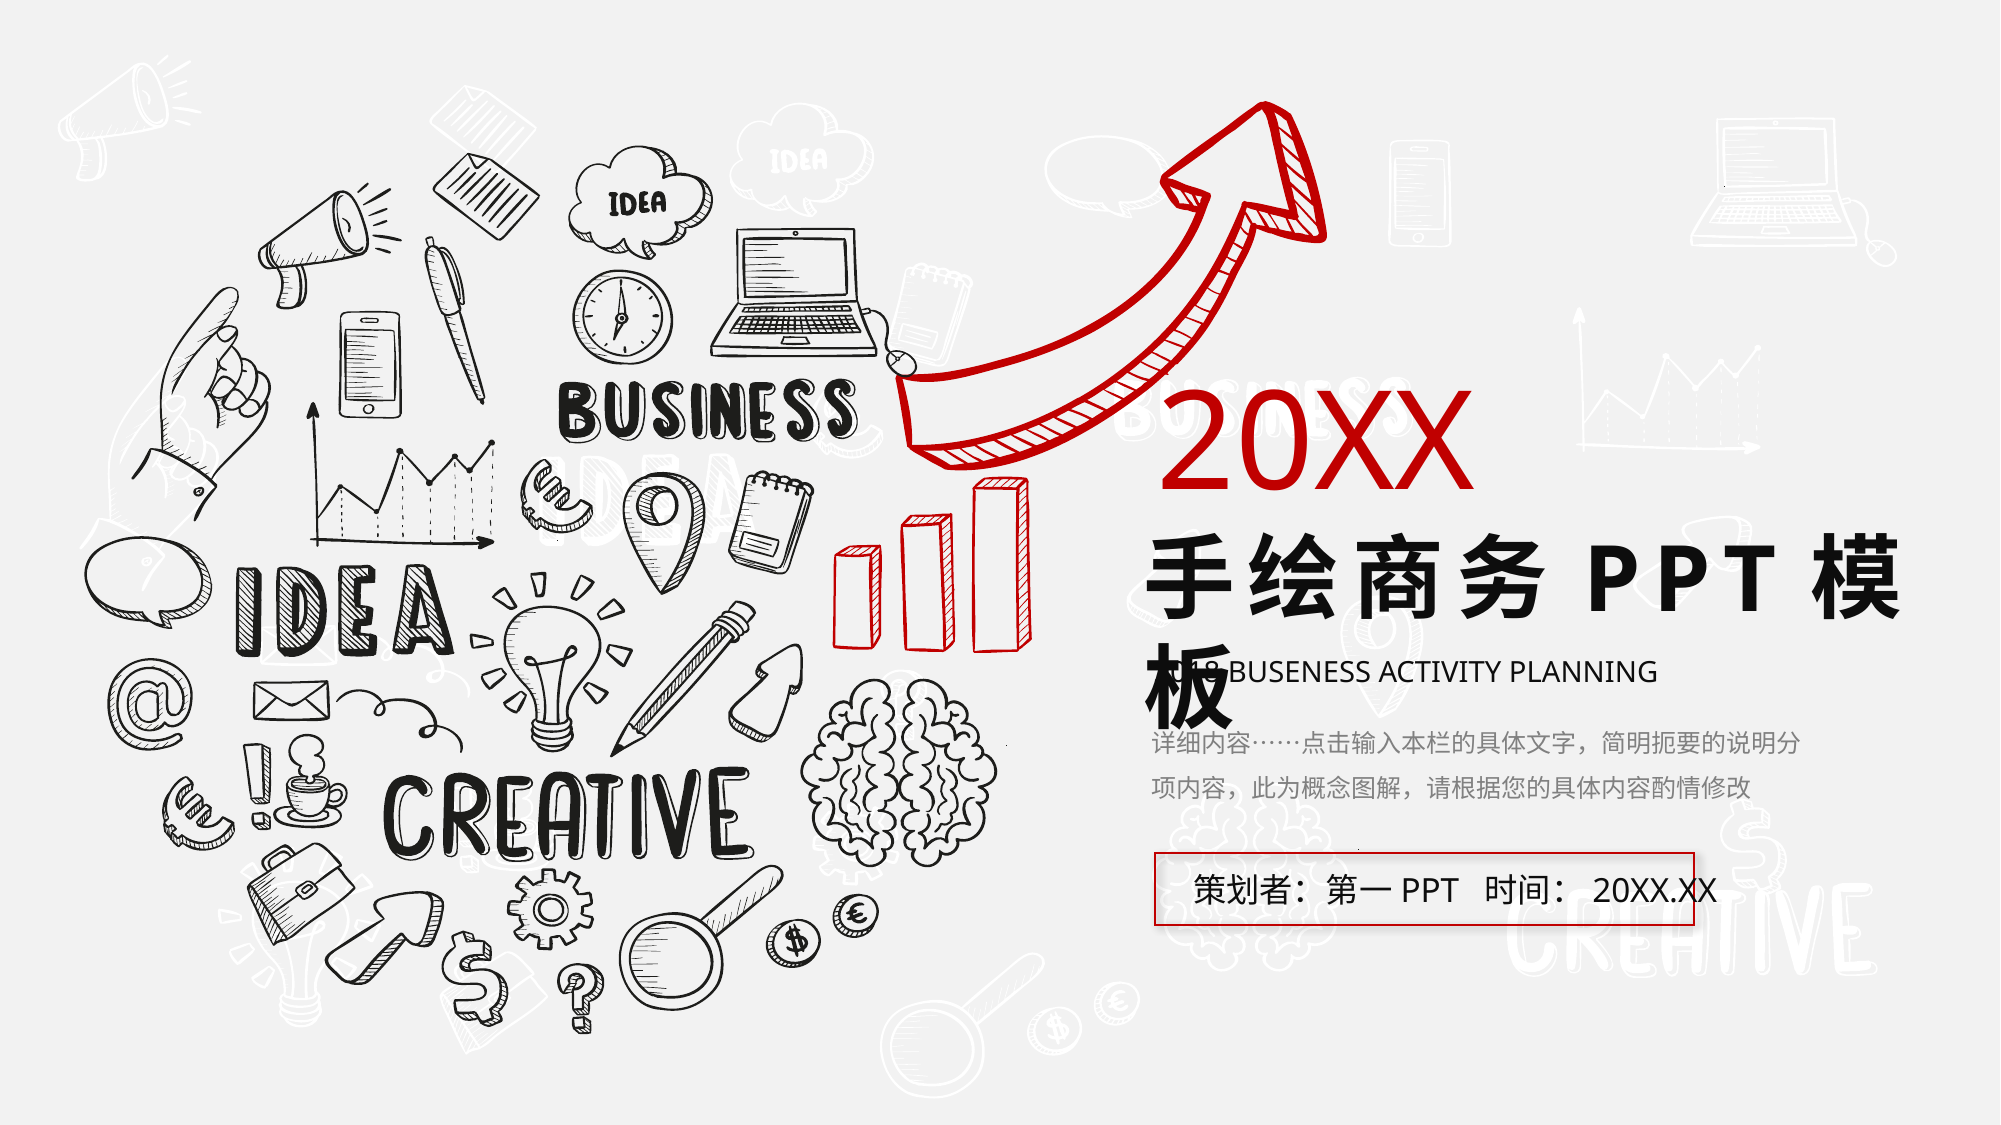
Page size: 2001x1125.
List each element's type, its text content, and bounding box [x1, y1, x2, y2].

text_box 手绘商务PPT模板 [1144, 519, 2000, 740]
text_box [1154, 852, 1730, 926]
text_box [1033, 100, 1327, 358]
text_box 详细内容……点击输入本栏的具体文字，简明扼要的说明分项内容，此为概念图解，请根据您的具体内容酌情修改 [1137, 705, 1839, 811]
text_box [81, 142, 1033, 1035]
text_box 20XX [1142, 344, 1491, 525]
text_box [1033, 352, 1142, 457]
